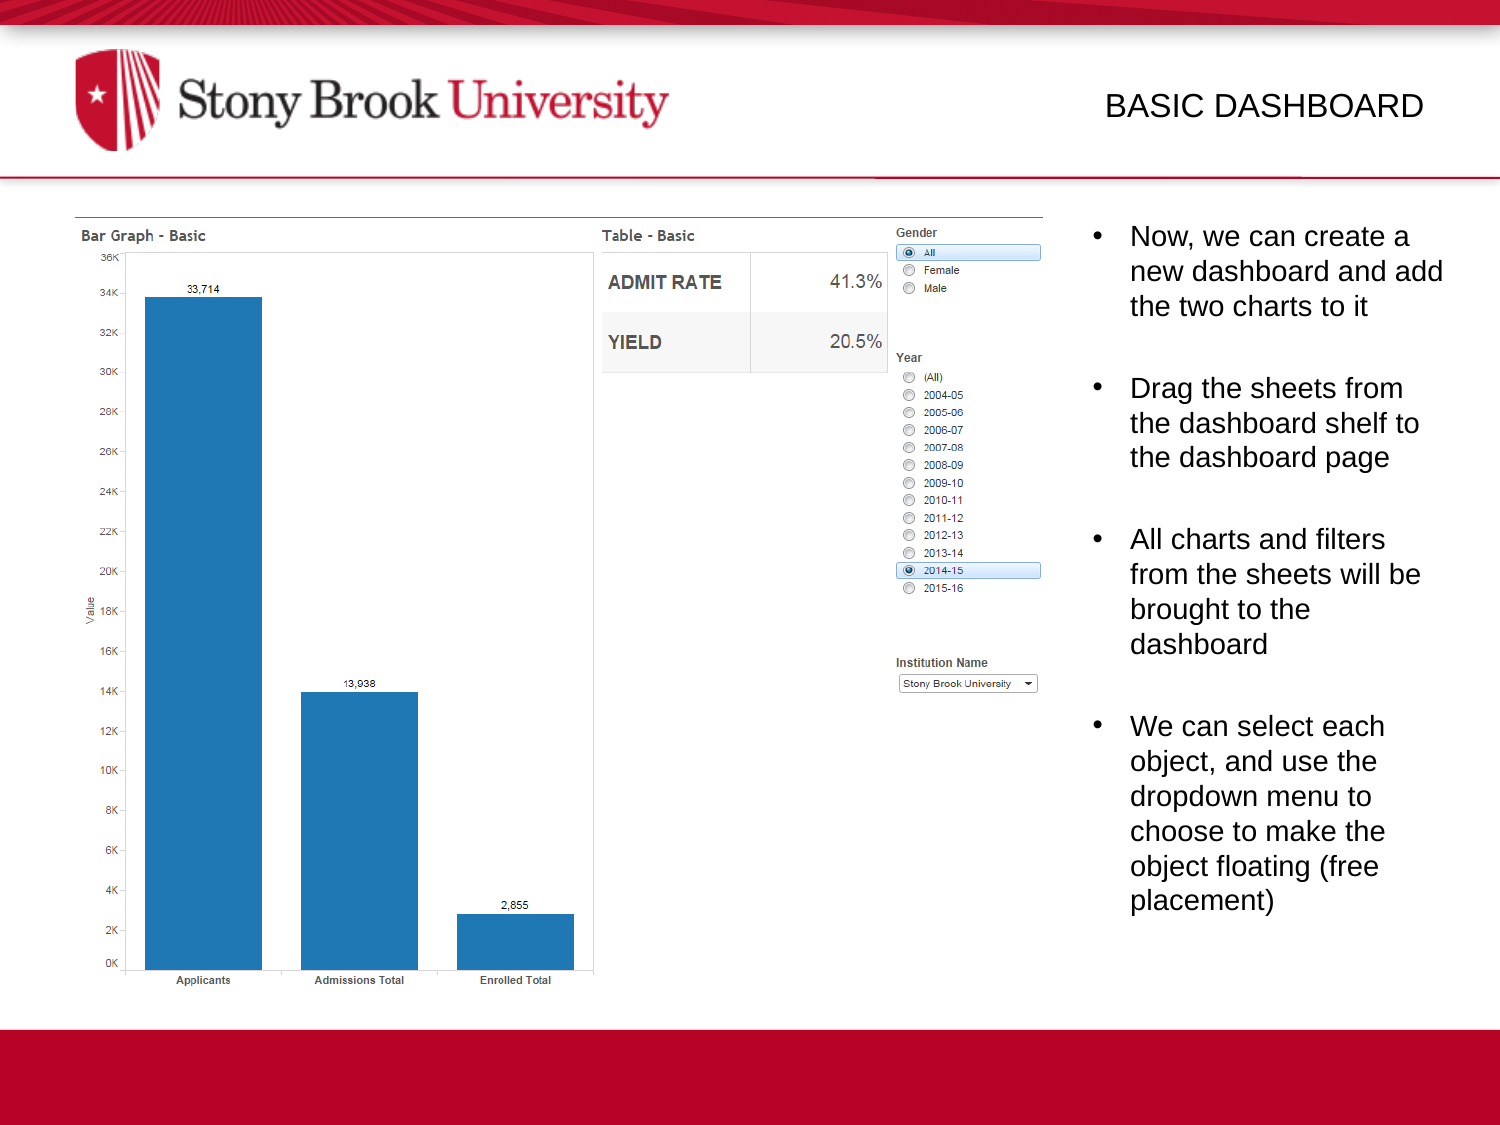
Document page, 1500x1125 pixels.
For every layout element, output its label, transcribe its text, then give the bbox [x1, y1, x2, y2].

list Basic Dashboard [776, 76, 1425, 139]
picture [74, 217, 1043, 998]
text_box Now, we can create a new dashboard and add the two charts to it Drag the sheets from the dashboard shelf to the dashboard page All charts and filters from the sheets will be brought to the dashboard We can select each object, and use the dropdown menu to choose to make the object floating (free placement) [1055, 217, 1450, 976]
picture [0, 0, 1500, 25]
